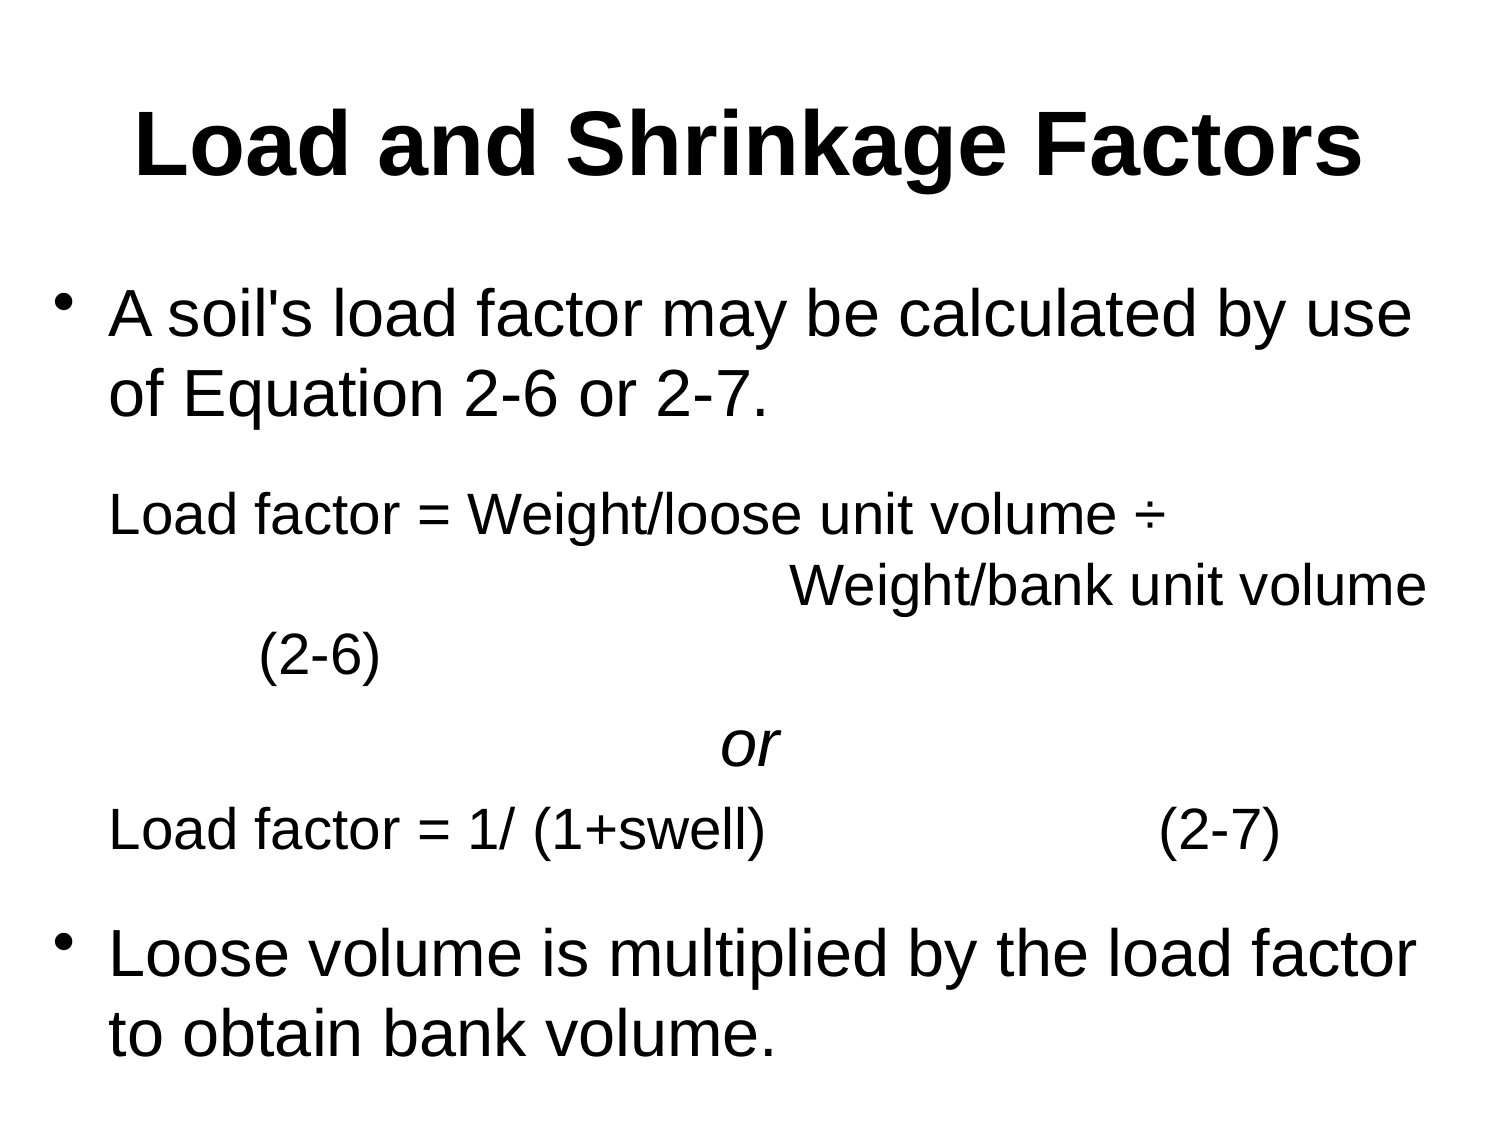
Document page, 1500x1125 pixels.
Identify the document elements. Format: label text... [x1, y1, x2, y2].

list A soil's load factor may be calculated by use of Equation 2-6 or 2-7. Load factor = Weight/loose unit volume ÷ Weight/bank unit volume (2-6) or Load factor = 1/ (1+swell) (2-7) Loose volume is multiplied by the load factor to obtain bank volume. [37, 262, 1463, 1101]
title Load and Shrinkage Factors [74, 44, 1426, 233]
